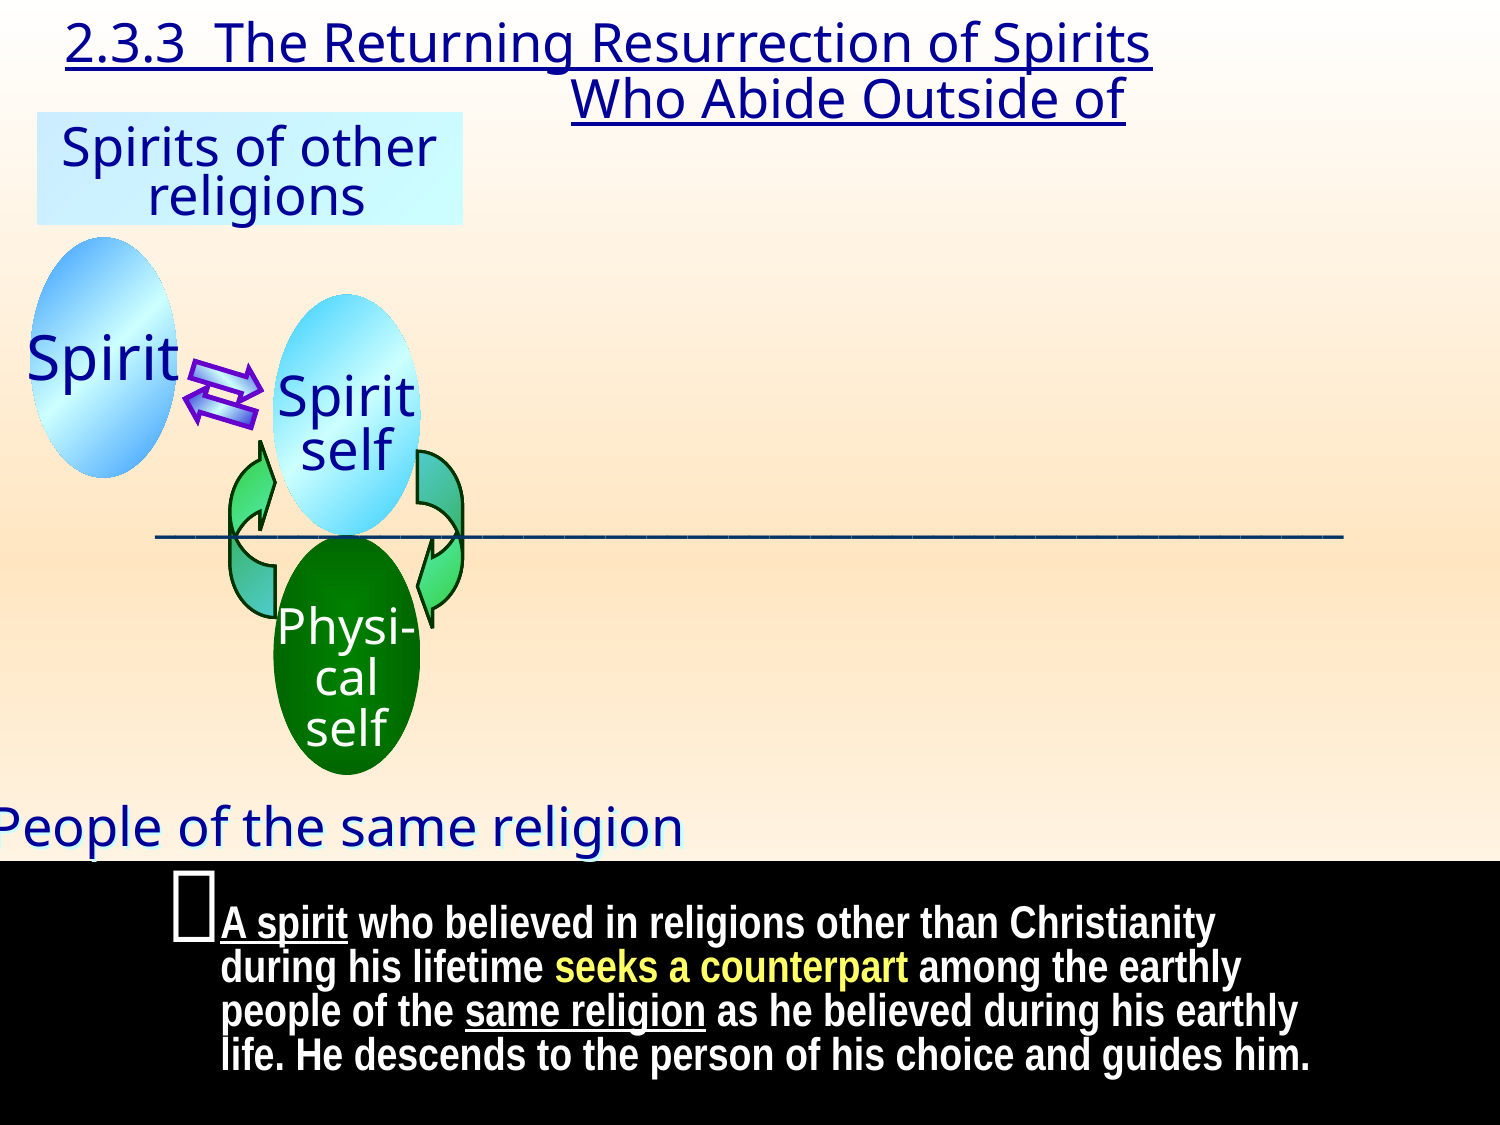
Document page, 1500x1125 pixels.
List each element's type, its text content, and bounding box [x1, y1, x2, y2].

text_box Spirits of other religions [37, 112, 463, 225]
text_box [0, 861, 1500, 1124]
text_box Spirit [11, 322, 195, 401]
text_box [190, 361, 224, 388]
text_box __________________________________________________________ [466, 483, 1500, 550]
text_box [35, 401, 172, 478]
text_box [185, 387, 224, 421]
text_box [149, 882, 1335, 1088]
text_box __________________________________________________________ [0, 483, 224, 550]
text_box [229, 294, 463, 776]
text_box 2.3.3 The Returning Resurrection of Spirits Who Abide Outside of Paradise [50, 11, 1275, 192]
text_box People of the same religion [50, 787, 625, 863]
text_box [33, 237, 174, 322]
